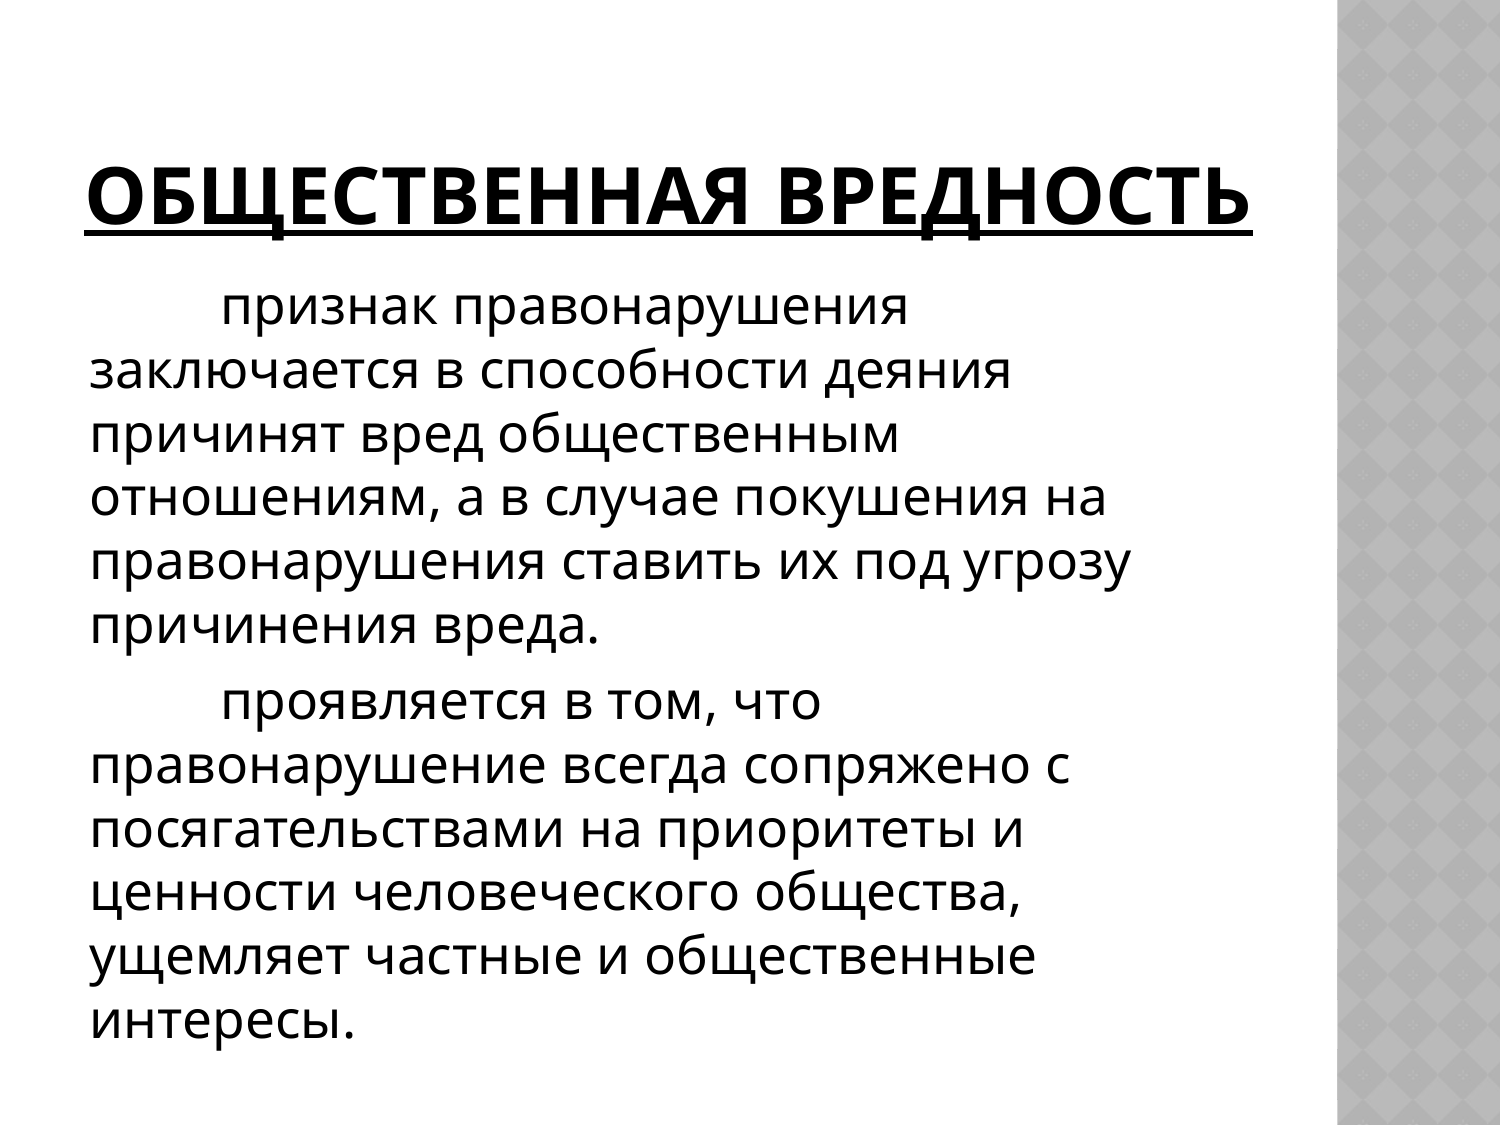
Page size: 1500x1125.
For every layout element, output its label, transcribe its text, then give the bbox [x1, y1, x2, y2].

list признак правонарушения заключается в способности деяния причинят вред общественным отношениям, а в случае покушения на правонарушения ставить их под угрозу причинения вреда. проявляется в том, что правонарушение всегда сопряжено с посягательствами на приоритеты и ценности человеческого общества, ущемляет частные и общественные интересы. [75, 264, 1263, 1059]
title Общественная вредность [75, 52, 1263, 240]
